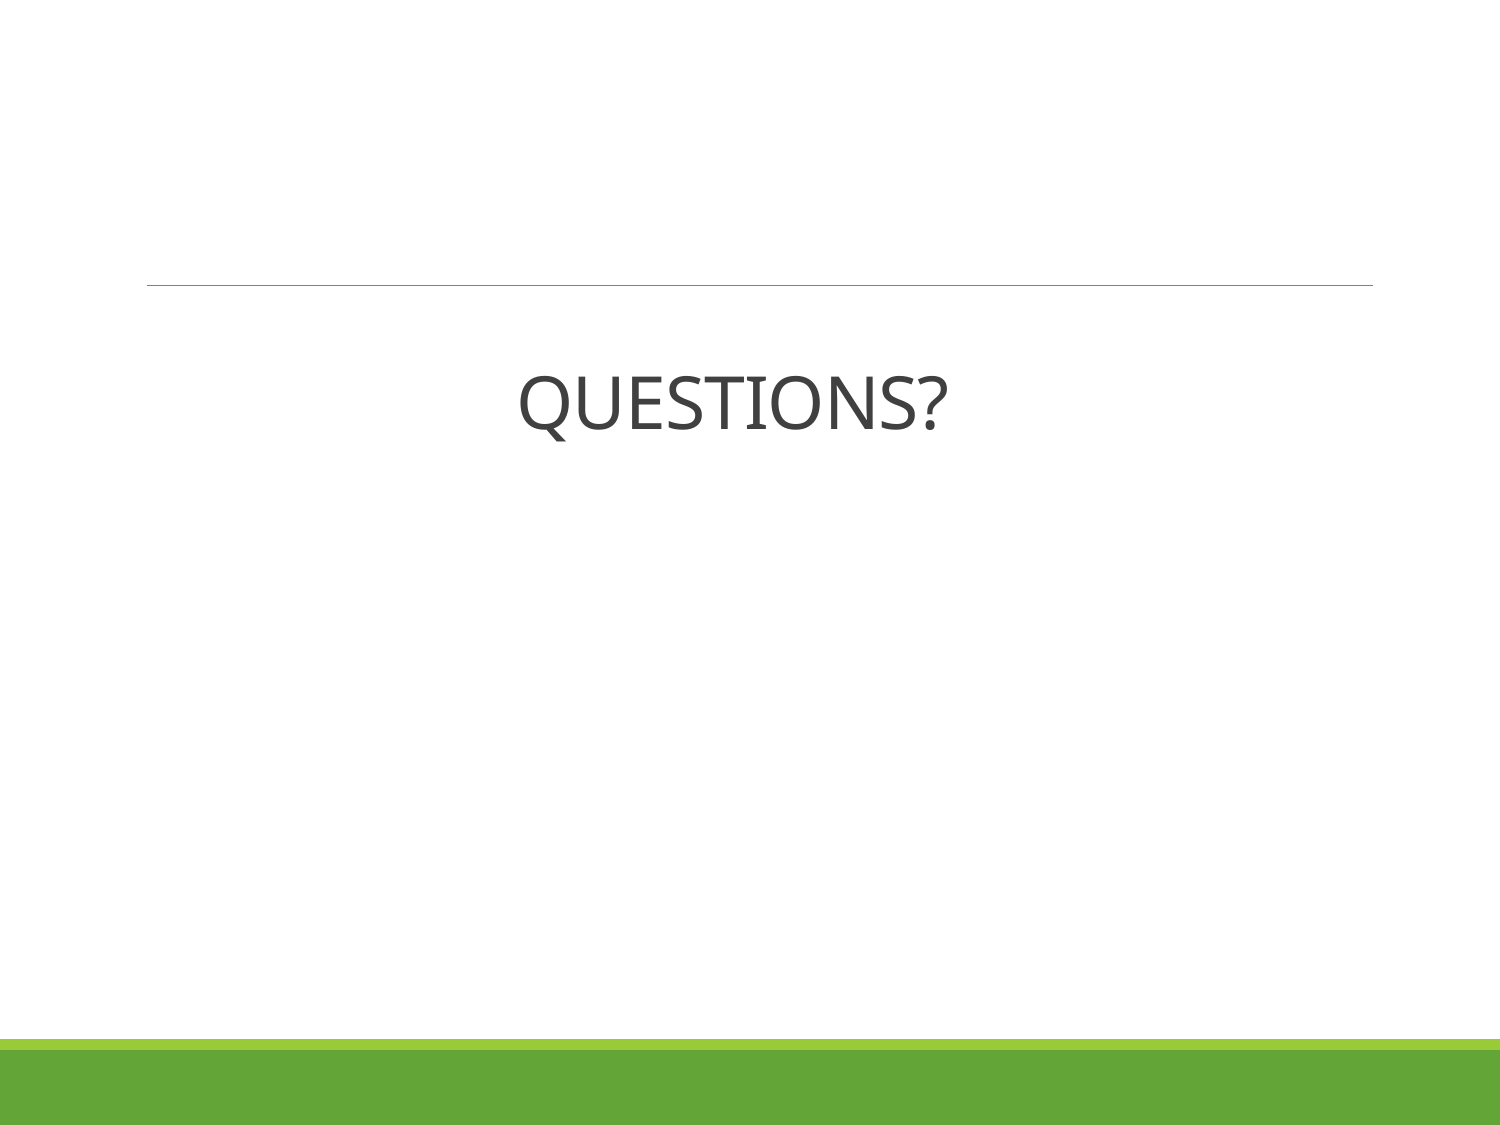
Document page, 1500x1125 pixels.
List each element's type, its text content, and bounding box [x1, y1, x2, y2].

title QUESTIONS? [116, 362, 1351, 453]
